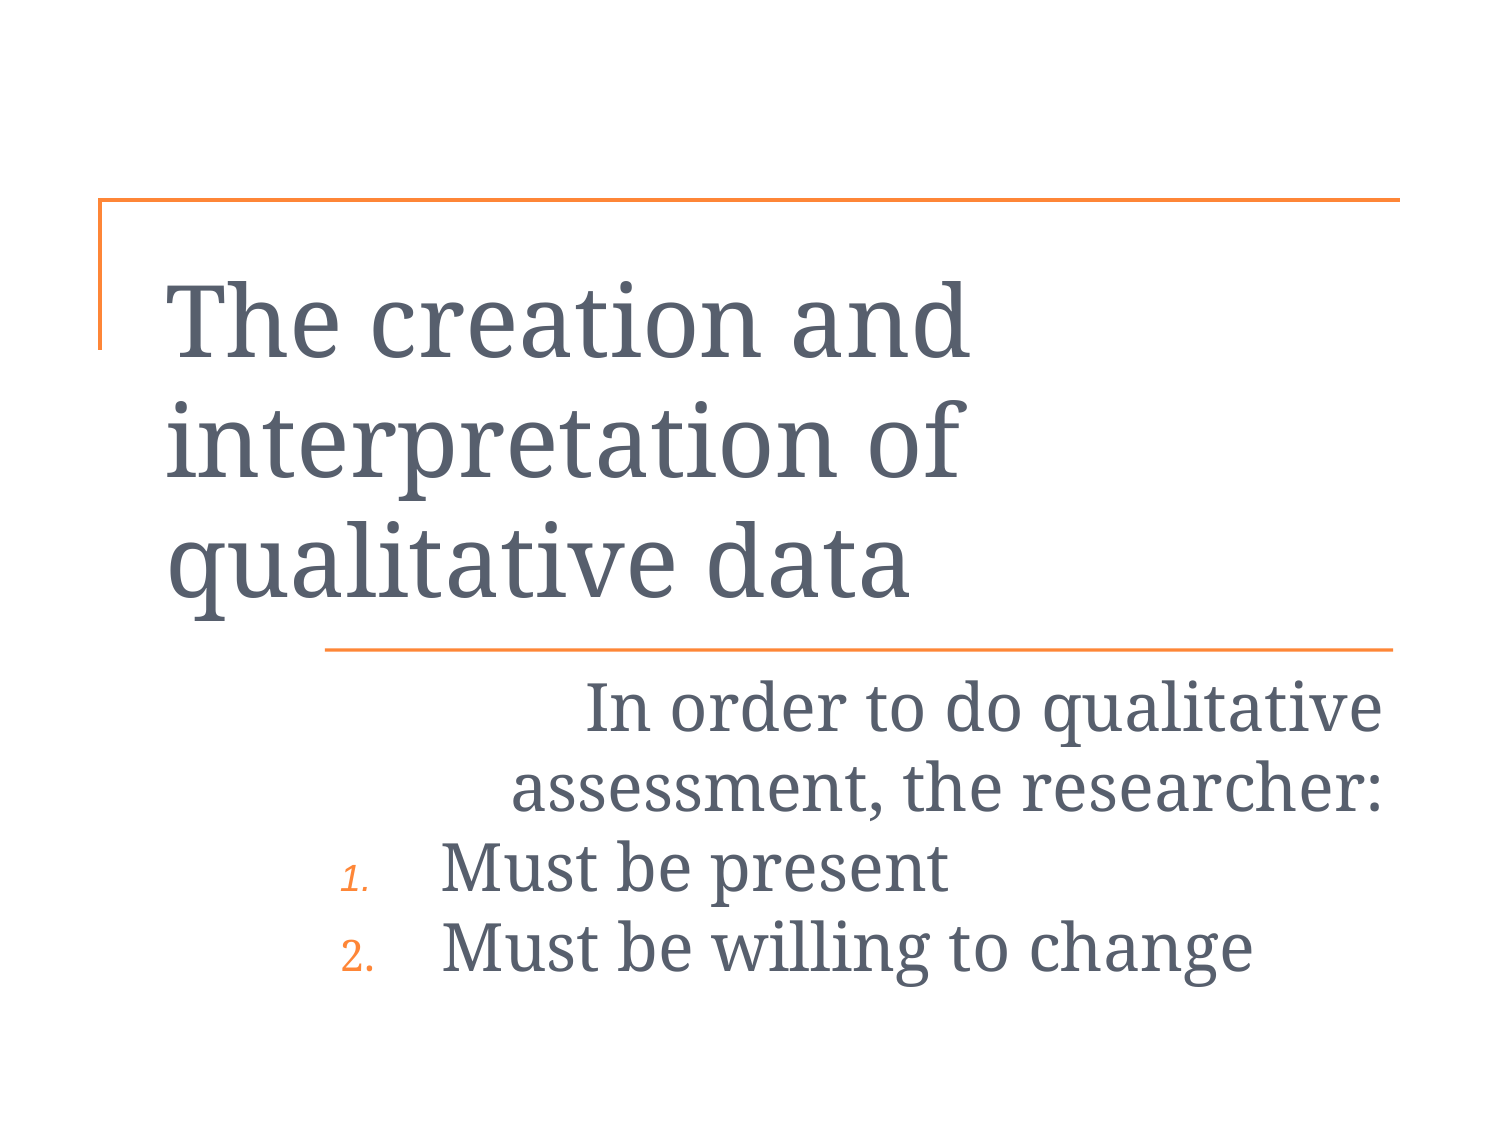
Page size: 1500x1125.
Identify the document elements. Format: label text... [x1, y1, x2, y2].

subtitle In order to do qualitative assessment, the researcher: Must be present Must be willing to change [324, 657, 1400, 1047]
title The creation and interpretation of qualitative data [150, 249, 1401, 538]
